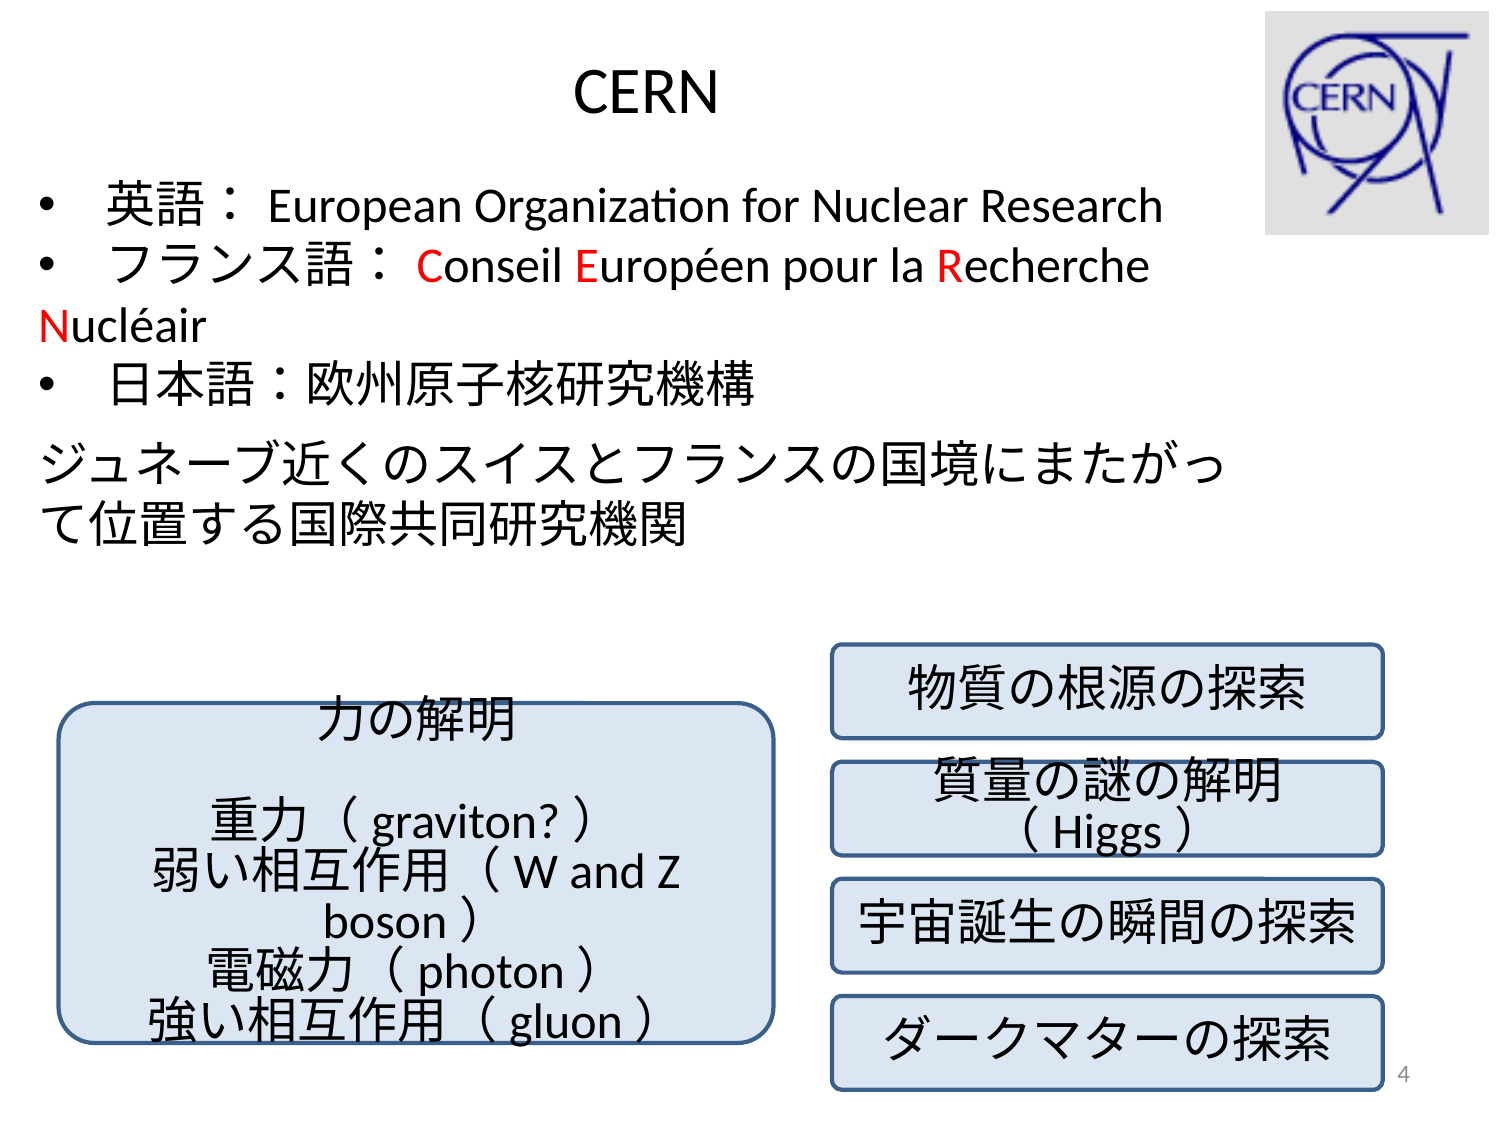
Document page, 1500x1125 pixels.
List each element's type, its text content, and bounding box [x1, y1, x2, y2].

text_box 宇宙誕生の瞬間の探索 [829, 876, 1385, 975]
slide_number 4 [1074, 1042, 1425, 1103]
text_box 物質の根源の探索 [829, 642, 1385, 741]
text_box 質量の謎の解明（Higgs） [829, 759, 1385, 858]
picture [1265, 11, 1489, 235]
title CERN [75, 45, 1219, 129]
text_box ダークマターの探索 [829, 993, 1385, 1092]
text_box 英語：European Organization for Nuclear Research フランス語：Conseil Européen pour la Recherche Nucléair 日本語：欧州原子核研究機構 ジュネーブ近くのスイスとフランスの国境にまたがって位置する国際共同研究機関 [23, 165, 1278, 561]
text_box 力の解明 重力（graviton?） 弱い相互作用（W and Z boson） 電磁力（photon） 強い相互作用（gluon） [56, 700, 776, 1046]
